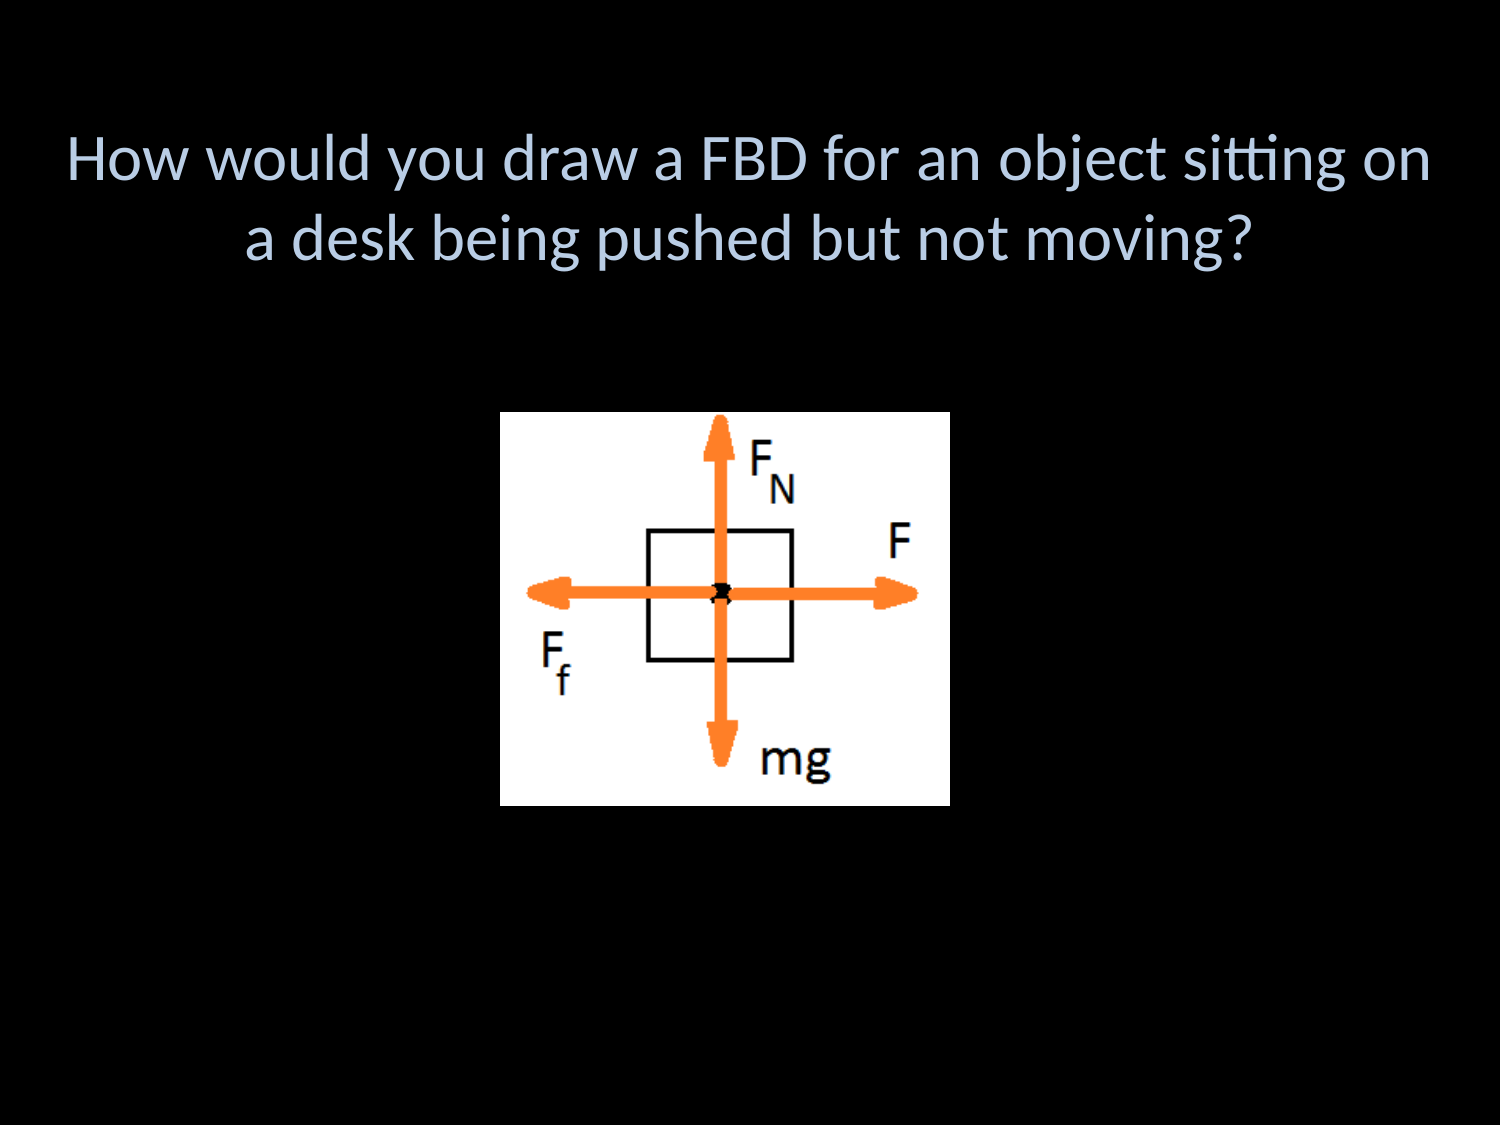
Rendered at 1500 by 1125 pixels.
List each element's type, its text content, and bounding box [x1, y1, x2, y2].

title How would you draw a FBD for an object sitting on a desk being pushed but not moving? [31, 99, 1469, 288]
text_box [499, 412, 951, 806]
